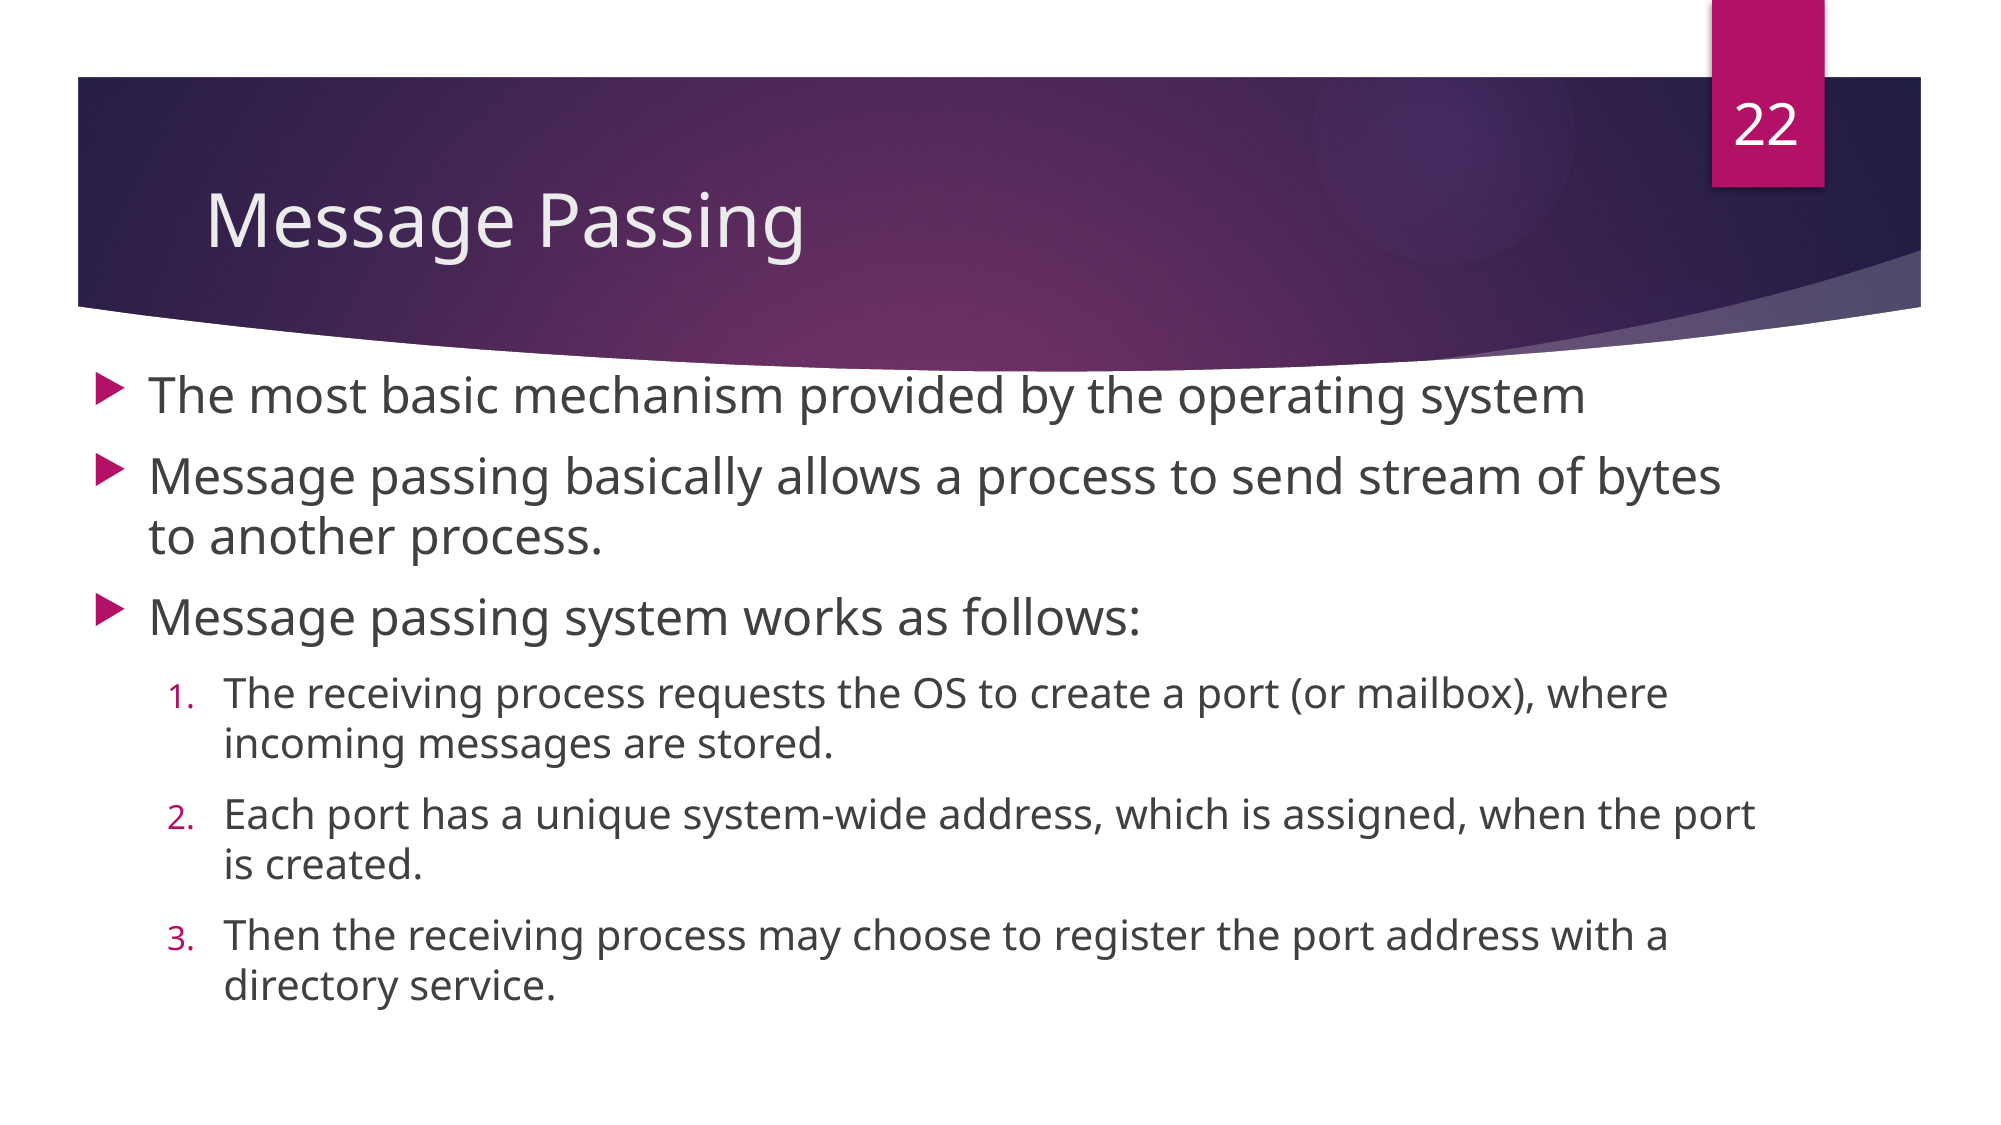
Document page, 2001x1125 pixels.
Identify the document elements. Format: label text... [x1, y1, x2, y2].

list The most basic mechanism provided by the operating system Message passing basically allows a process to send stream of bytes to another process. Message passing system works as follows: The receiving process requests the OS to create a port (or mailbox), where incoming messages are stored. Each port has a unique system-wide address, which is assigned, when the port is created. Then the receiving process may choose to register the port address with a directory service. [77, 356, 1788, 1105]
slide_number 22 [1698, 48, 1836, 175]
title Message Passing [189, 159, 1627, 276]
